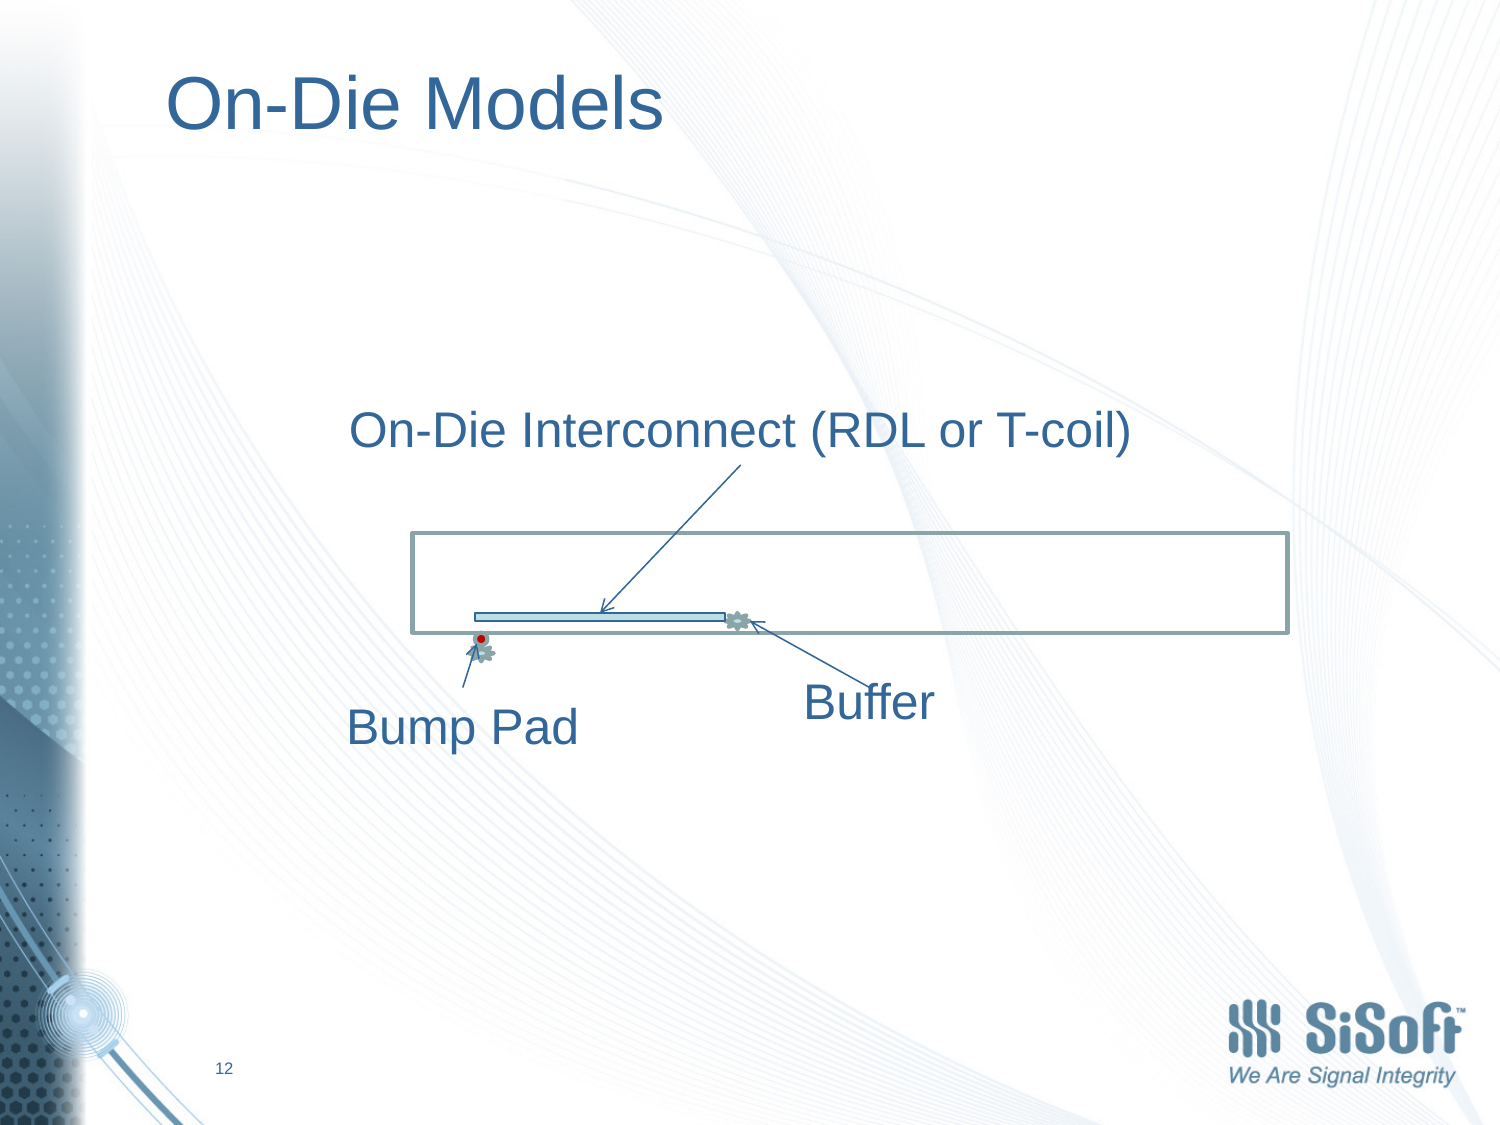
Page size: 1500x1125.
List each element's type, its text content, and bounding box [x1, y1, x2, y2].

text_box Bump Pad [331, 687, 595, 763]
text_box On-Die Interconnect (RDL or T-coil) [333, 390, 1148, 465]
text_box Buffer [788, 662, 951, 737]
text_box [599, 465, 741, 614]
footer 12 [200, 1050, 975, 1104]
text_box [749, 620, 870, 688]
text_box [472, 630, 490, 646]
title On-Die Models [150, 24, 1300, 175]
picture [0, 0, 1500, 1125]
text_box [724, 613, 751, 632]
text_box [479, 643, 496, 663]
text_box [745, 531, 1290, 635]
text_box [410, 531, 744, 635]
text_box [474, 612, 597, 621]
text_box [462, 643, 477, 688]
